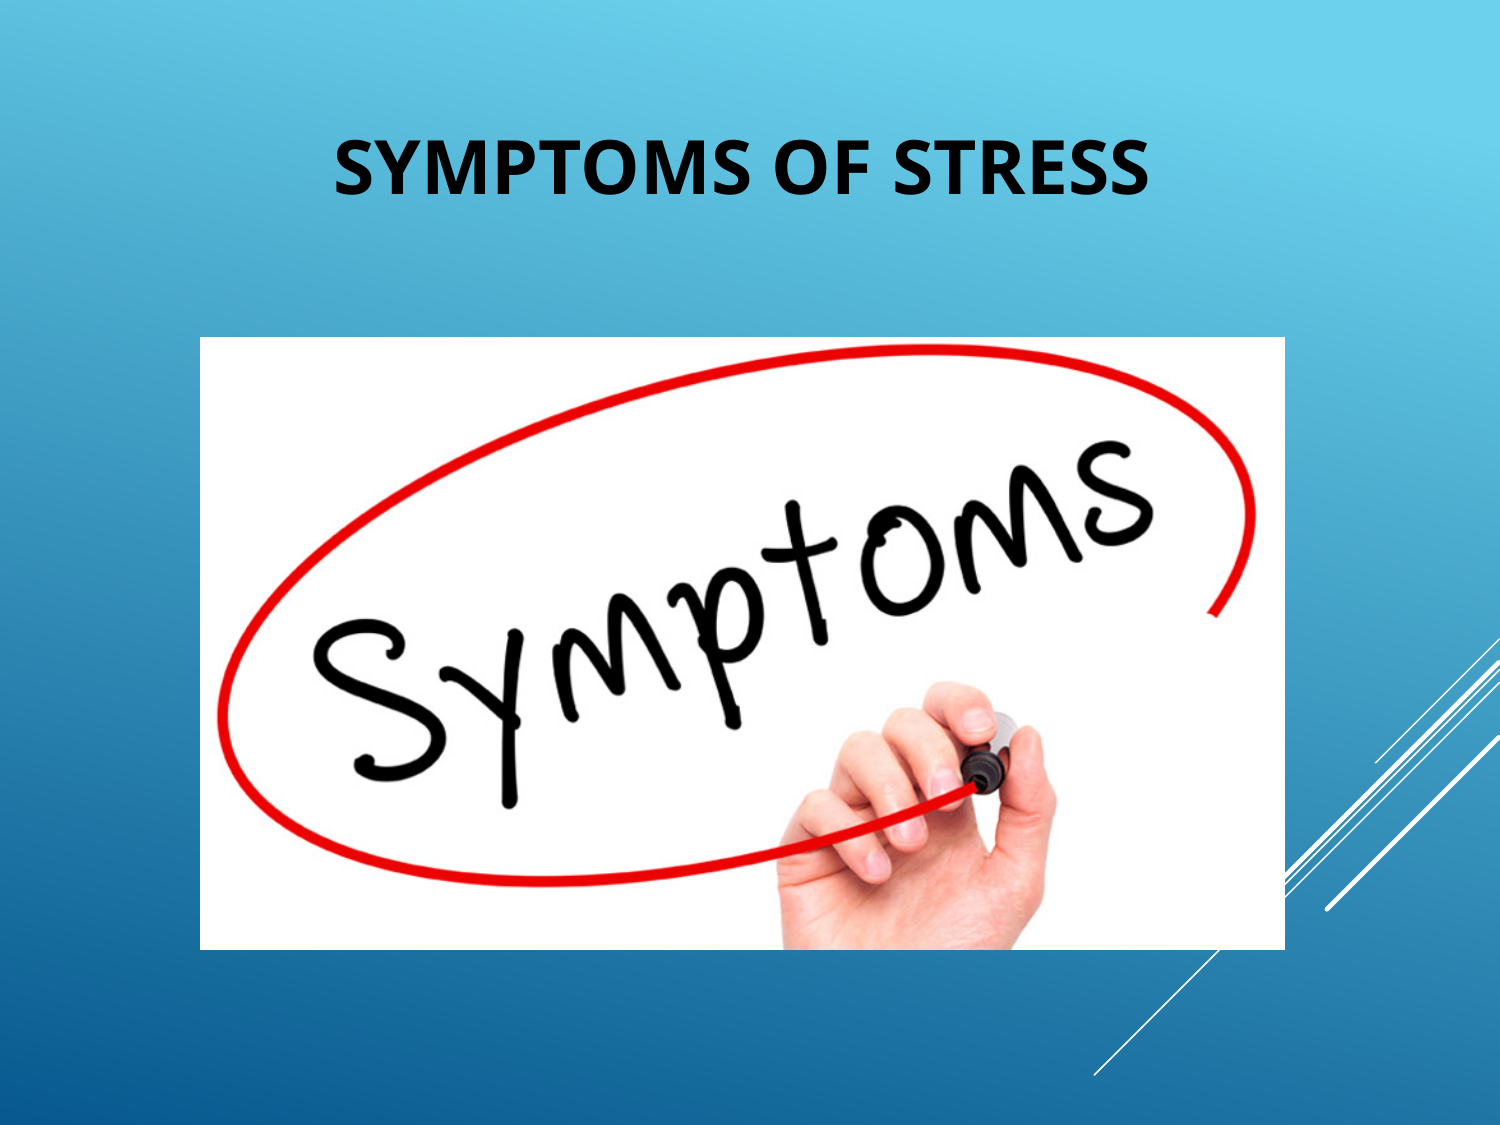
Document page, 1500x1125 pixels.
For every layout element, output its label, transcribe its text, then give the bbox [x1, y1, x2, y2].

text_box SYMPTOMS OF STRESS [318, 112, 1167, 218]
picture [199, 337, 1285, 951]
